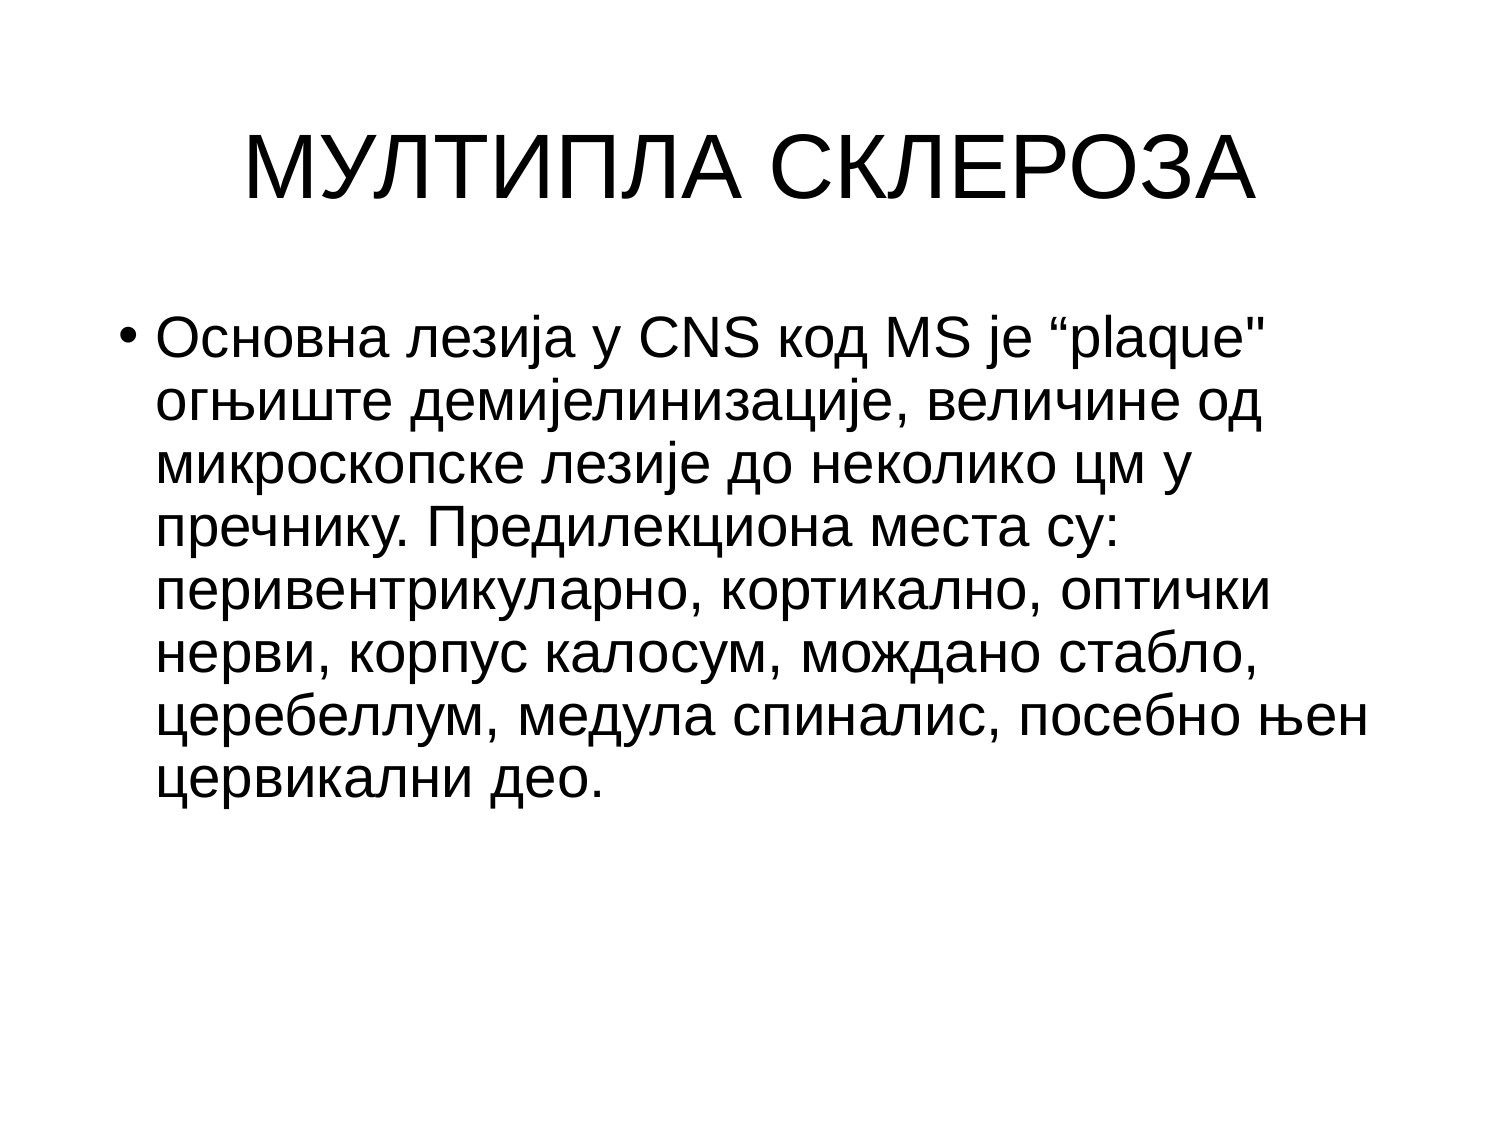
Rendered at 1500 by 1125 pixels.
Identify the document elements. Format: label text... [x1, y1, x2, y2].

list Основна лезија у CNS код МS је “plaque" огњиште демијелинизације, величине од микроскопске лезије до неколико цм у пречнику. Предилекциона места су: перивентрикуларно, кортикално, оптички нерви, корпус калосум, мождано стабло, церебеллум, медула спиналис, посебно њен цервикални део. [103, 299, 1397, 1014]
title МУЛТИПЛА СКЛЕРОЗА [103, 59, 1397, 278]
